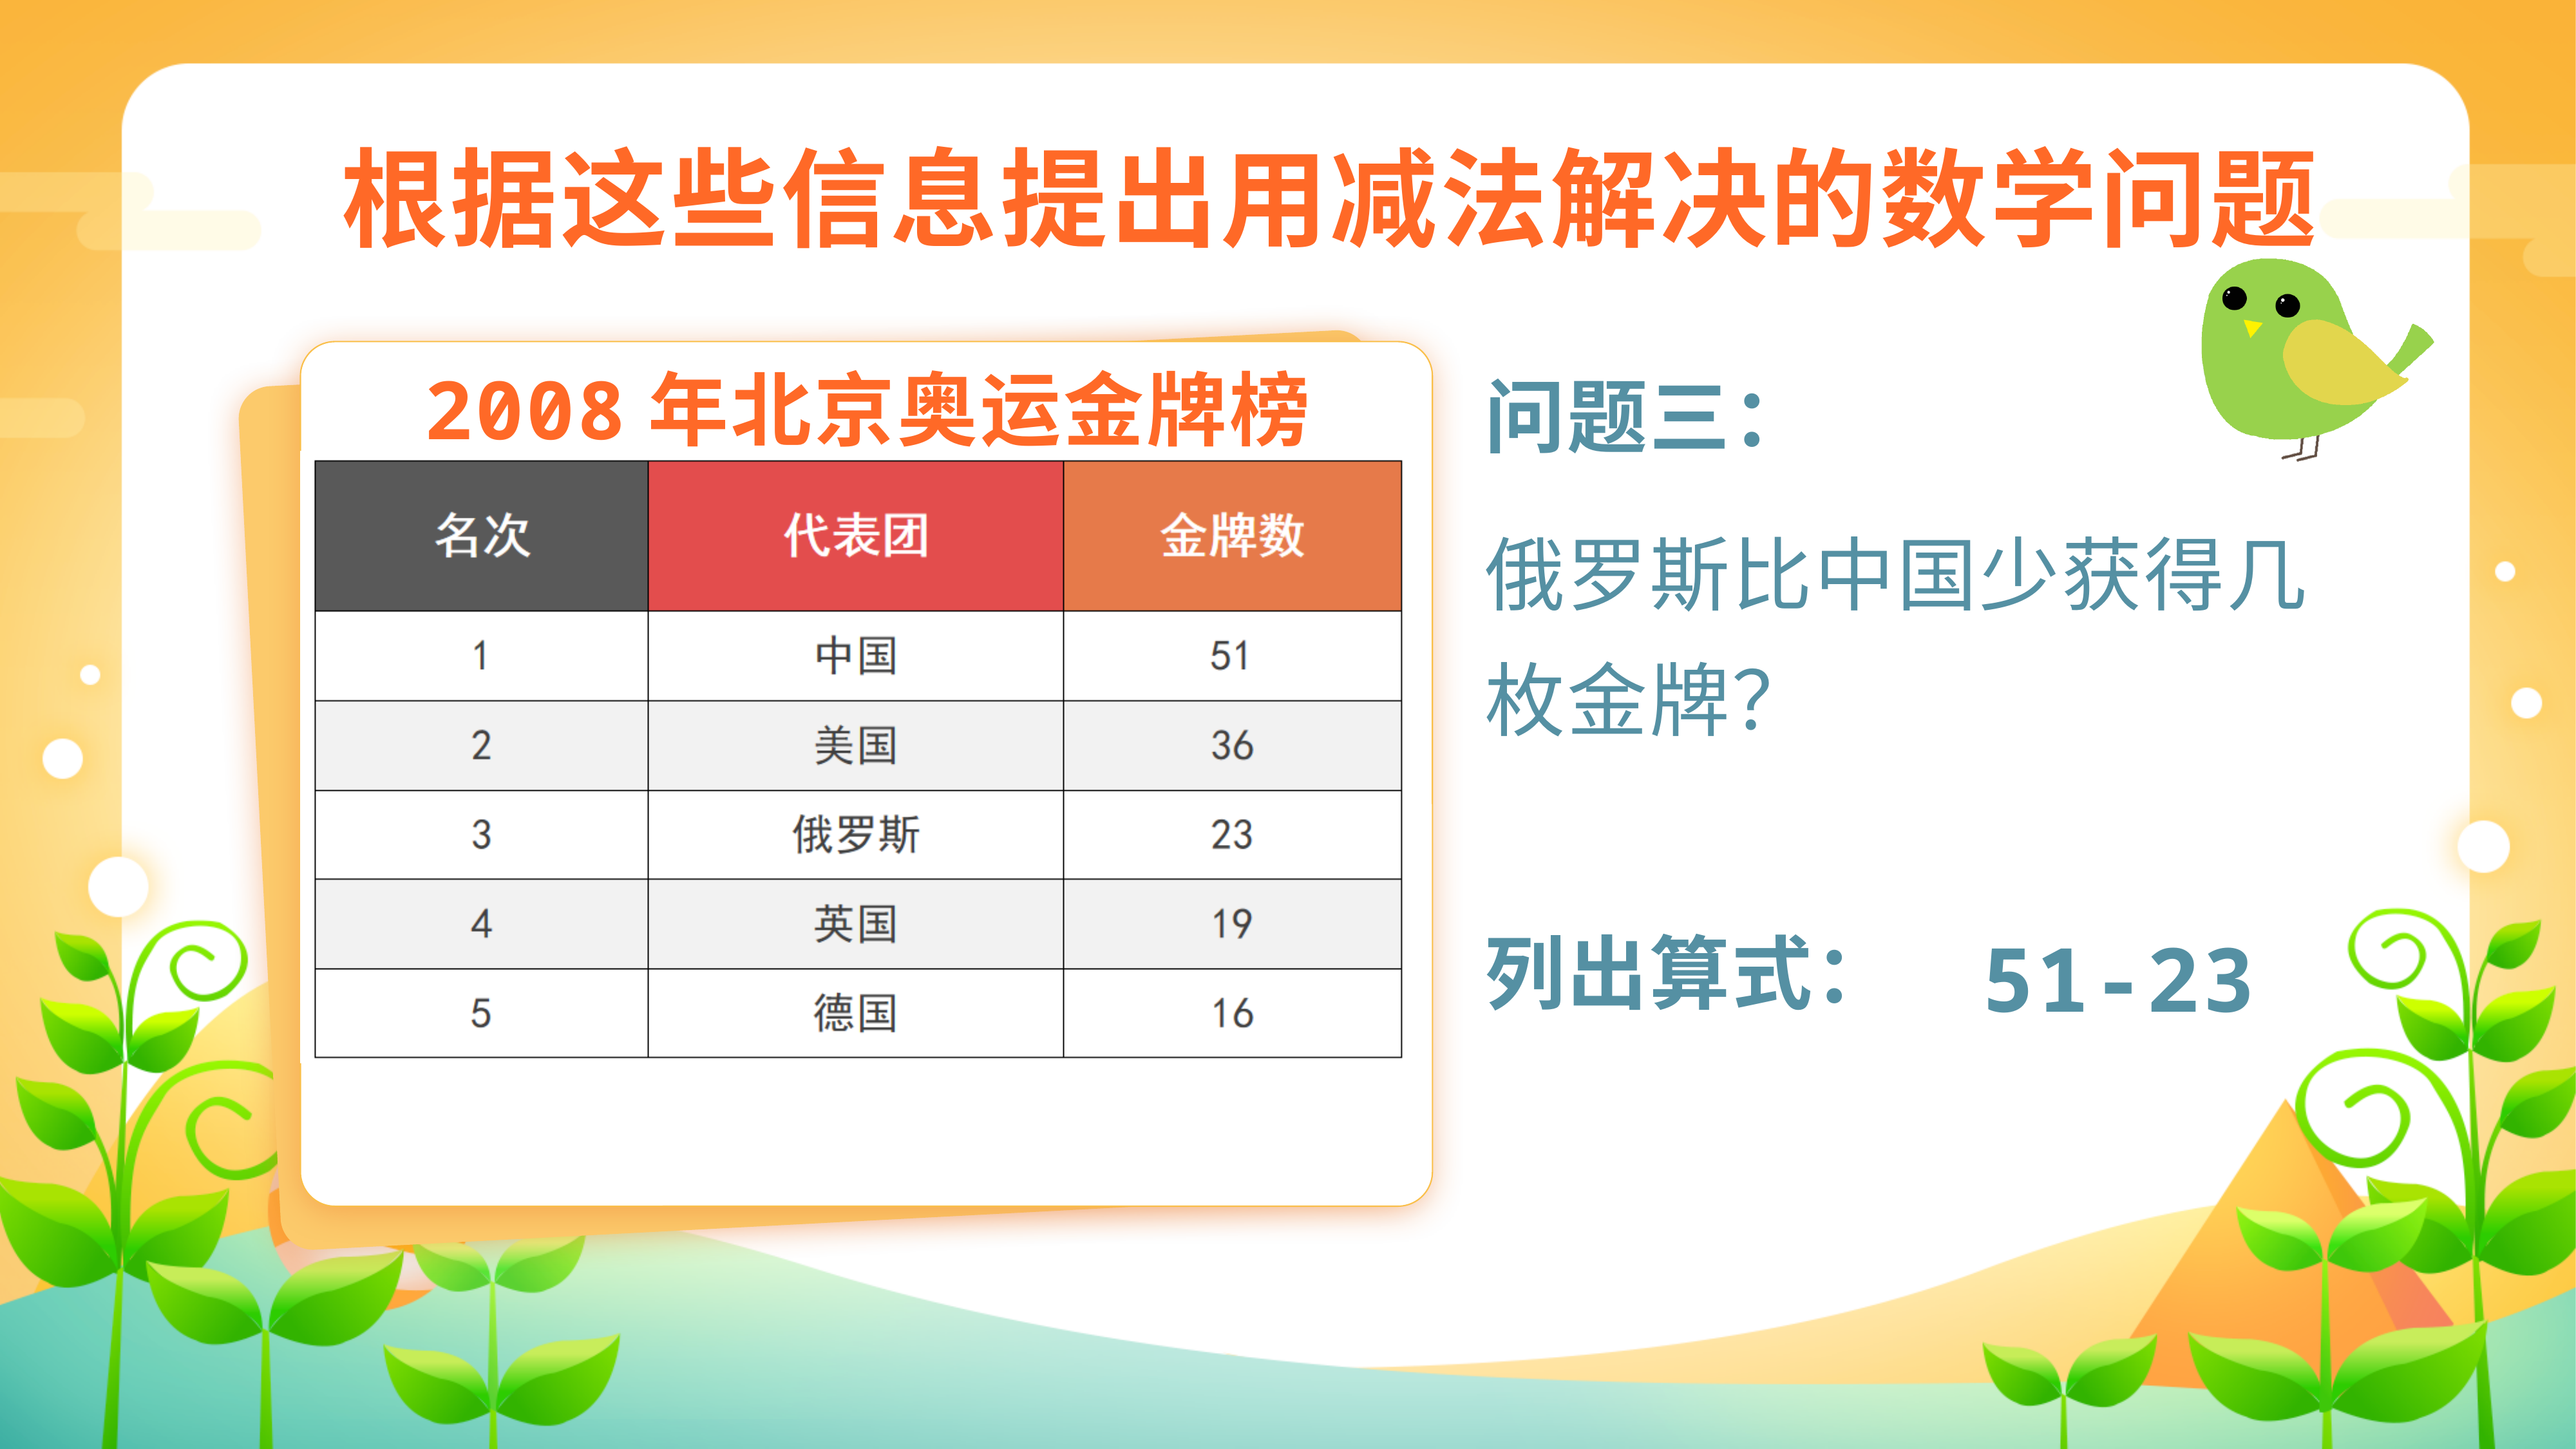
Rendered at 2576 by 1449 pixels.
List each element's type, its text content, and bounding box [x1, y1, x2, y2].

text_box 俄罗斯比中国少获得几枚金牌？ [1473, 509, 2362, 893]
text_box 列出算式： [1473, 893, 2362, 1065]
text_box 2008年北京奥运金牌榜 [395, 380, 1337, 435]
text_box [238, 384, 629, 1251]
text_box 51-23 [1971, 891, 2311, 1063]
text_box [299, 341, 1434, 1208]
text_box 问题三： [1473, 337, 2362, 509]
title 根据这些信息提出用减法解决的数学问题 [237, 100, 2421, 291]
picture [0, 0, 2576, 1449]
